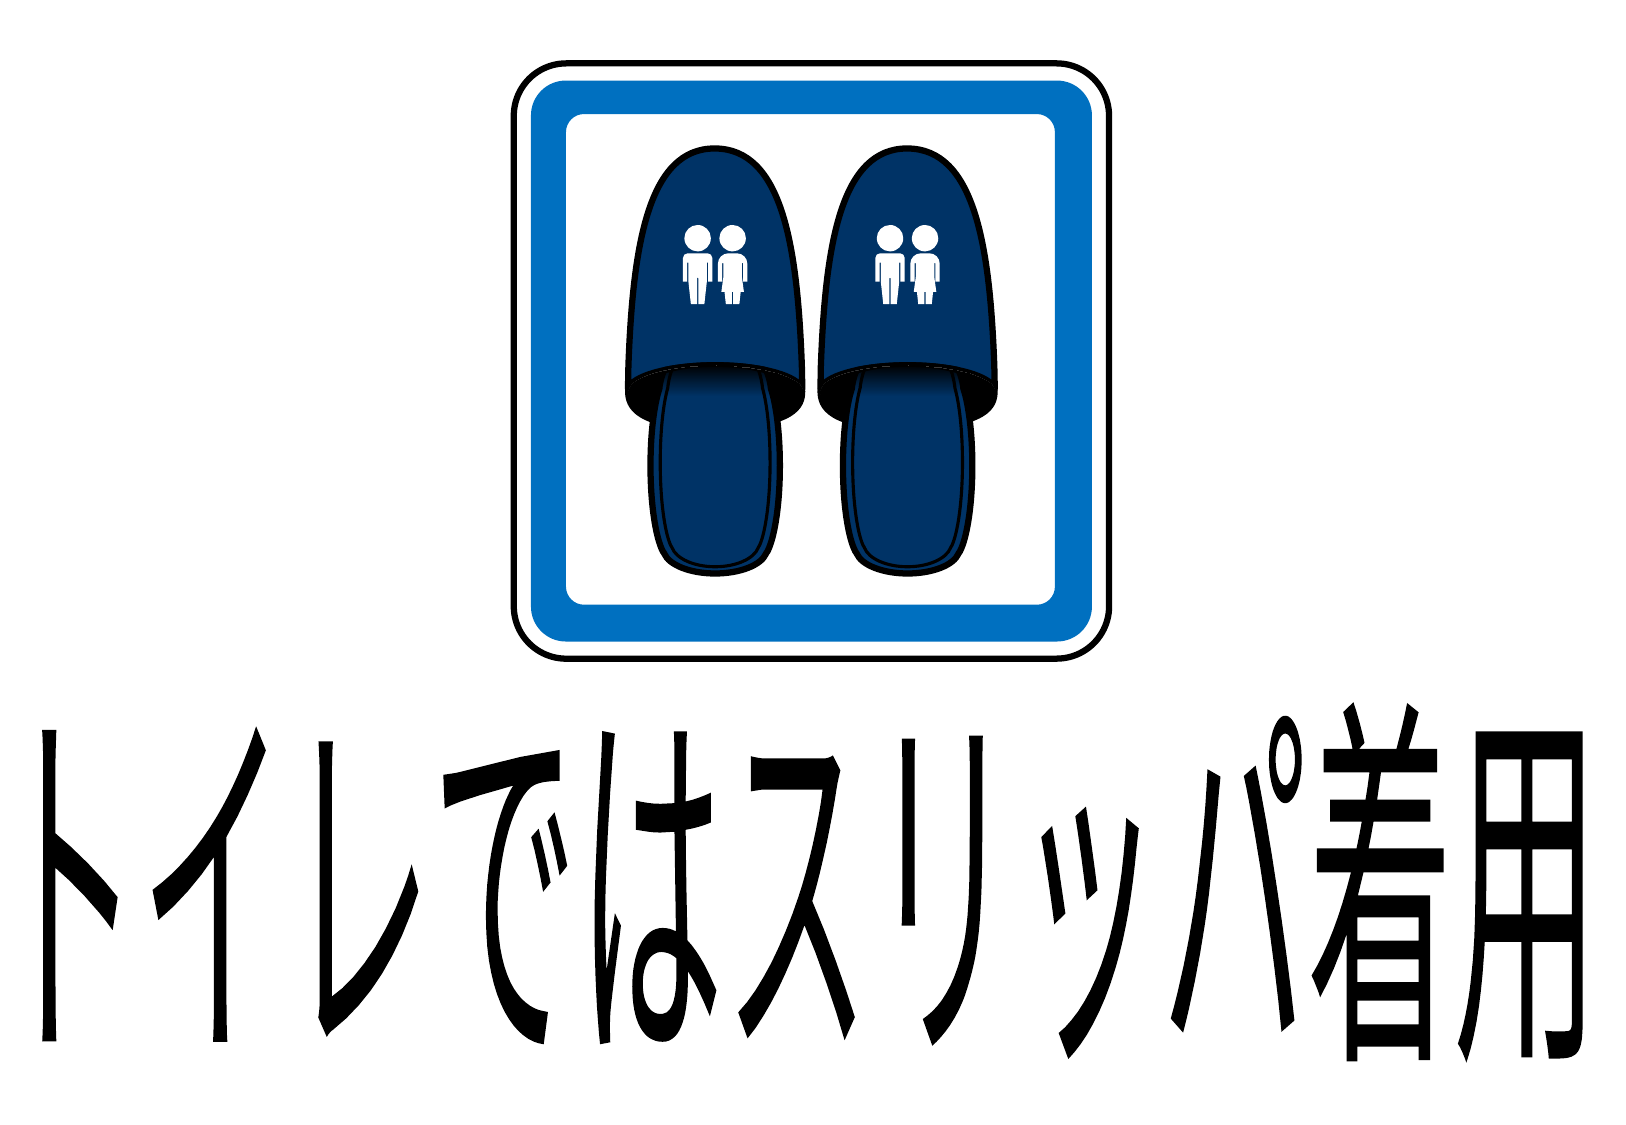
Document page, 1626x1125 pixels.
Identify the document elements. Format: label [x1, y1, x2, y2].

text_box [513, 63, 1110, 659]
